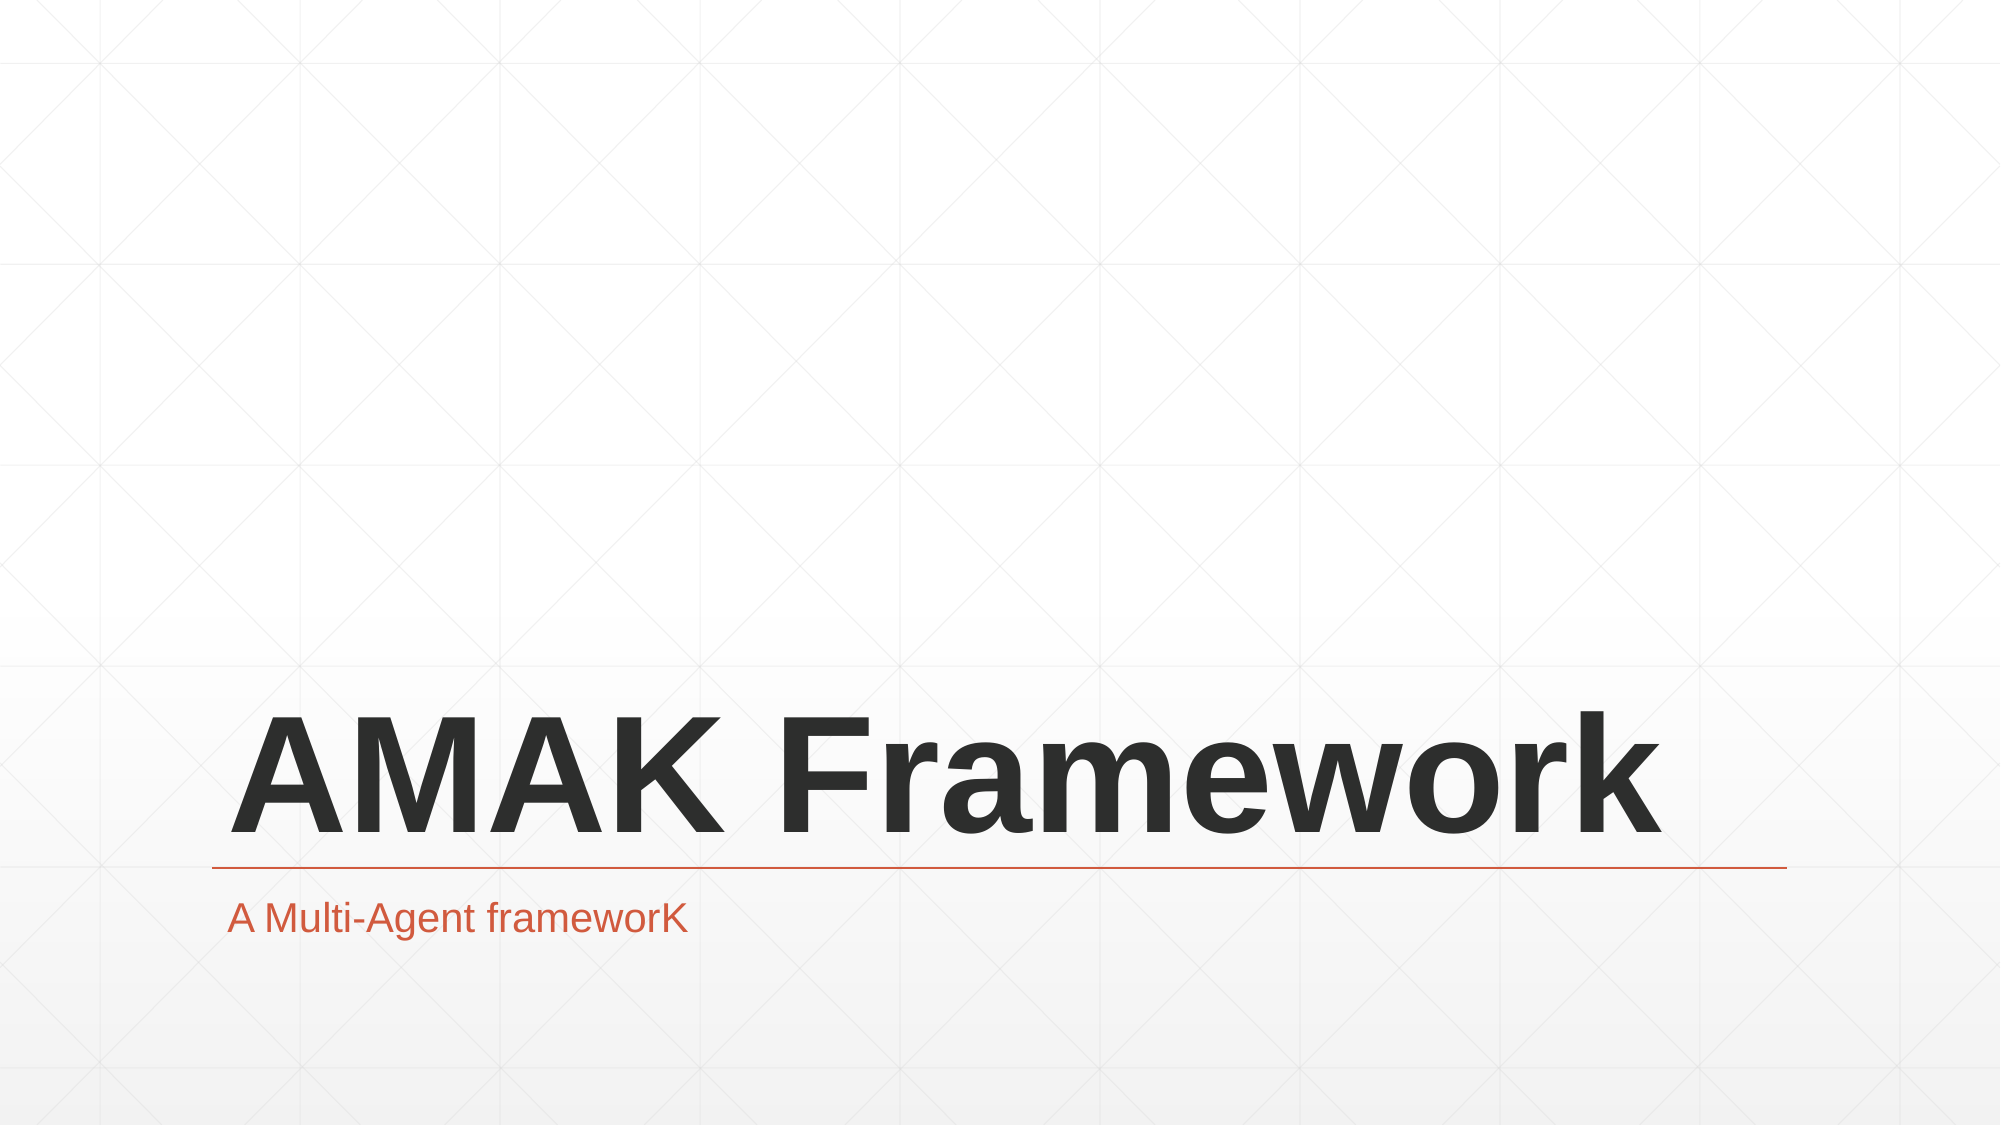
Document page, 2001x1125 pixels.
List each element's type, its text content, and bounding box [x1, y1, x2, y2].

subtitle A Multi-Agent frameworK [212, 891, 1788, 967]
title AMAK Framework [212, 313, 1788, 869]
